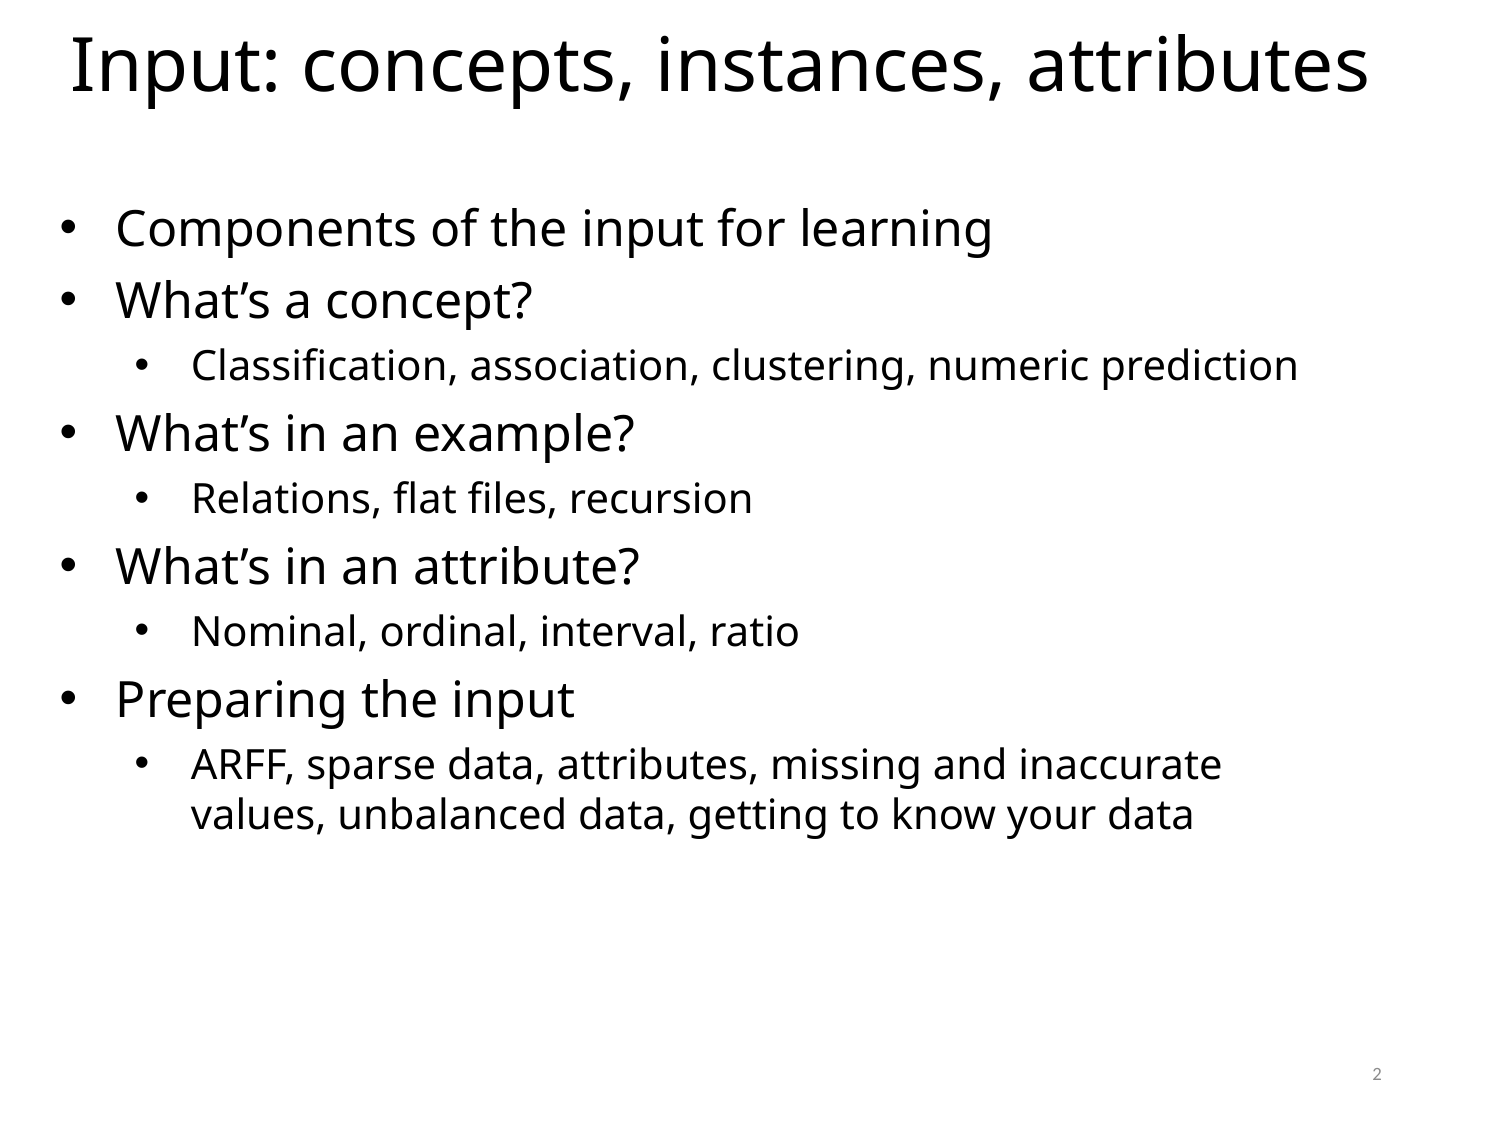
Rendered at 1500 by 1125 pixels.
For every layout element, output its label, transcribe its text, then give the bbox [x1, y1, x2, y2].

text_box Components of the input for learning What’s a concept? Classification, association, clustering, numeric prediction What’s in an example? Relations, flat files, recursion What’s in an attribute? Nominal, ordinal, interval, ratio Preparing the input ARFF, sparse data, attributes, missing and inaccurate values, unbalanced data, getting to know your data [44, 188, 1342, 845]
title Input: concepts, instances, attributes [55, 0, 1500, 165]
slide_number 2 [1059, 1042, 1397, 1103]
